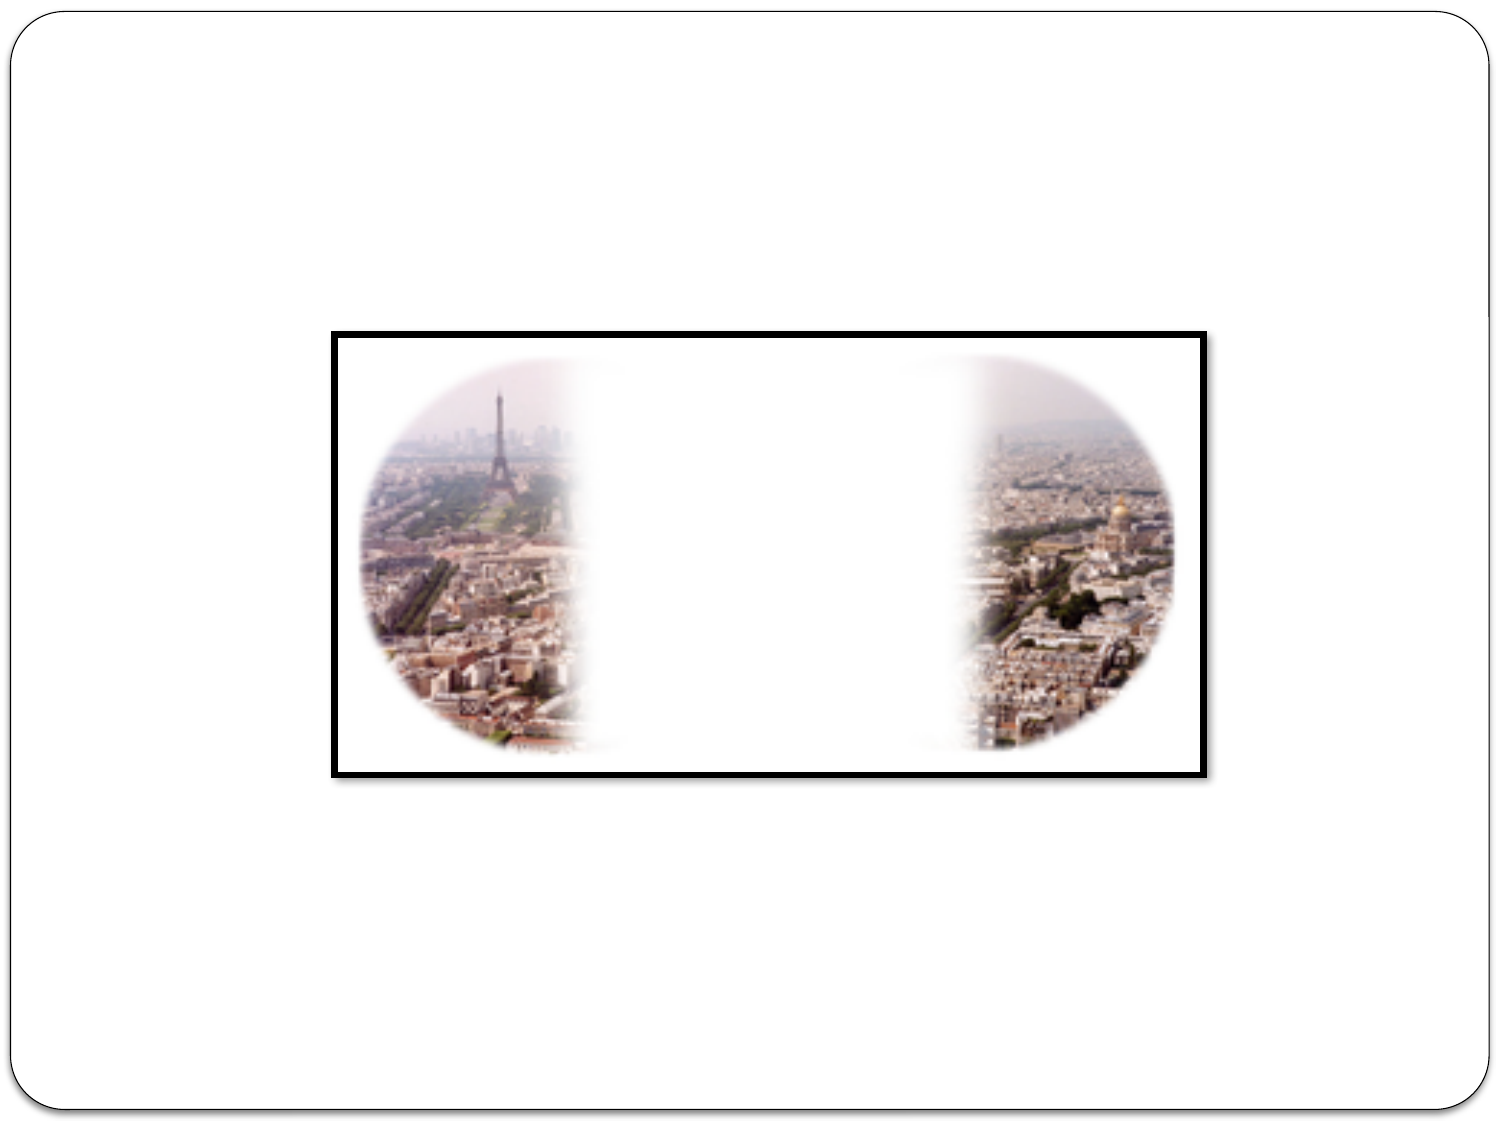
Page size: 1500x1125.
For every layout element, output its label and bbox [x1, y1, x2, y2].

picture [337, 337, 1201, 773]
